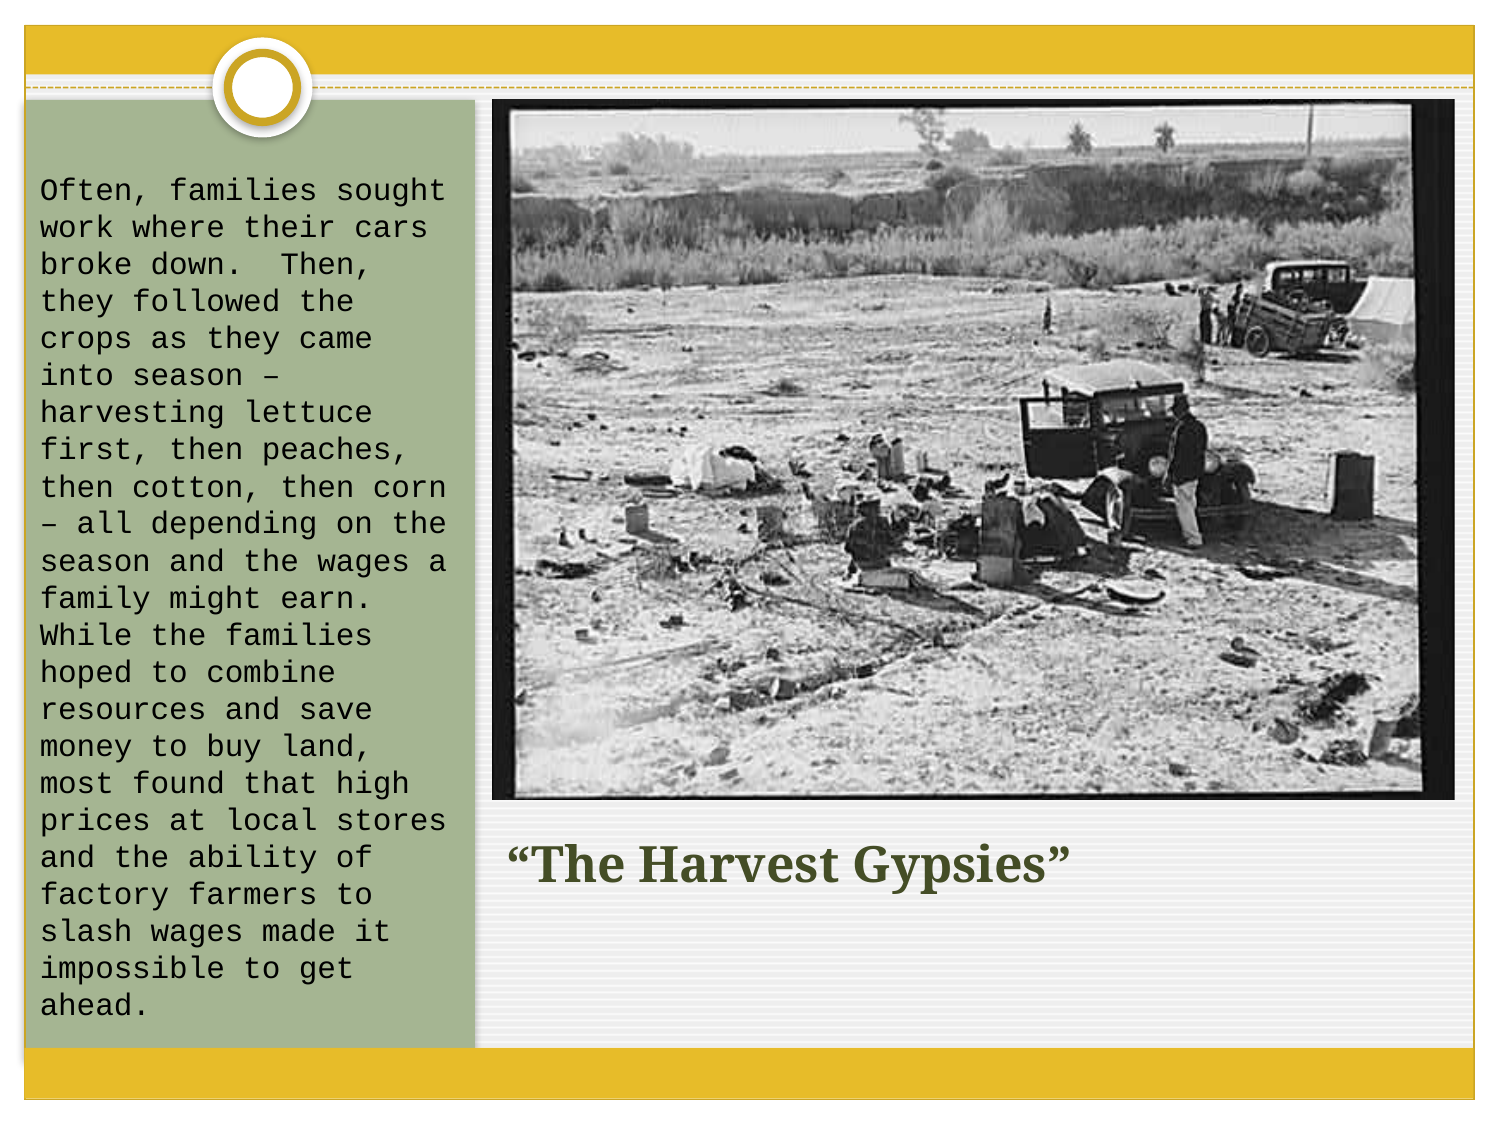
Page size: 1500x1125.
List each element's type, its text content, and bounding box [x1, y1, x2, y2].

picture [491, 99, 1455, 801]
list Often, families sought work where their cars broke down. Then, they followed the crops as they came into season – harvesting lettuce first, then peaches, then cotton, then corn – all depending on the season and the wages a family might earn. While the families hoped to combine resources and save money to buy land, most found that high prices at local stores and the ability of factory farmers to slash wages made it impossible to get ahead. [24, 162, 463, 1063]
title “The Harvest Gypsies” [492, 825, 1455, 1025]
